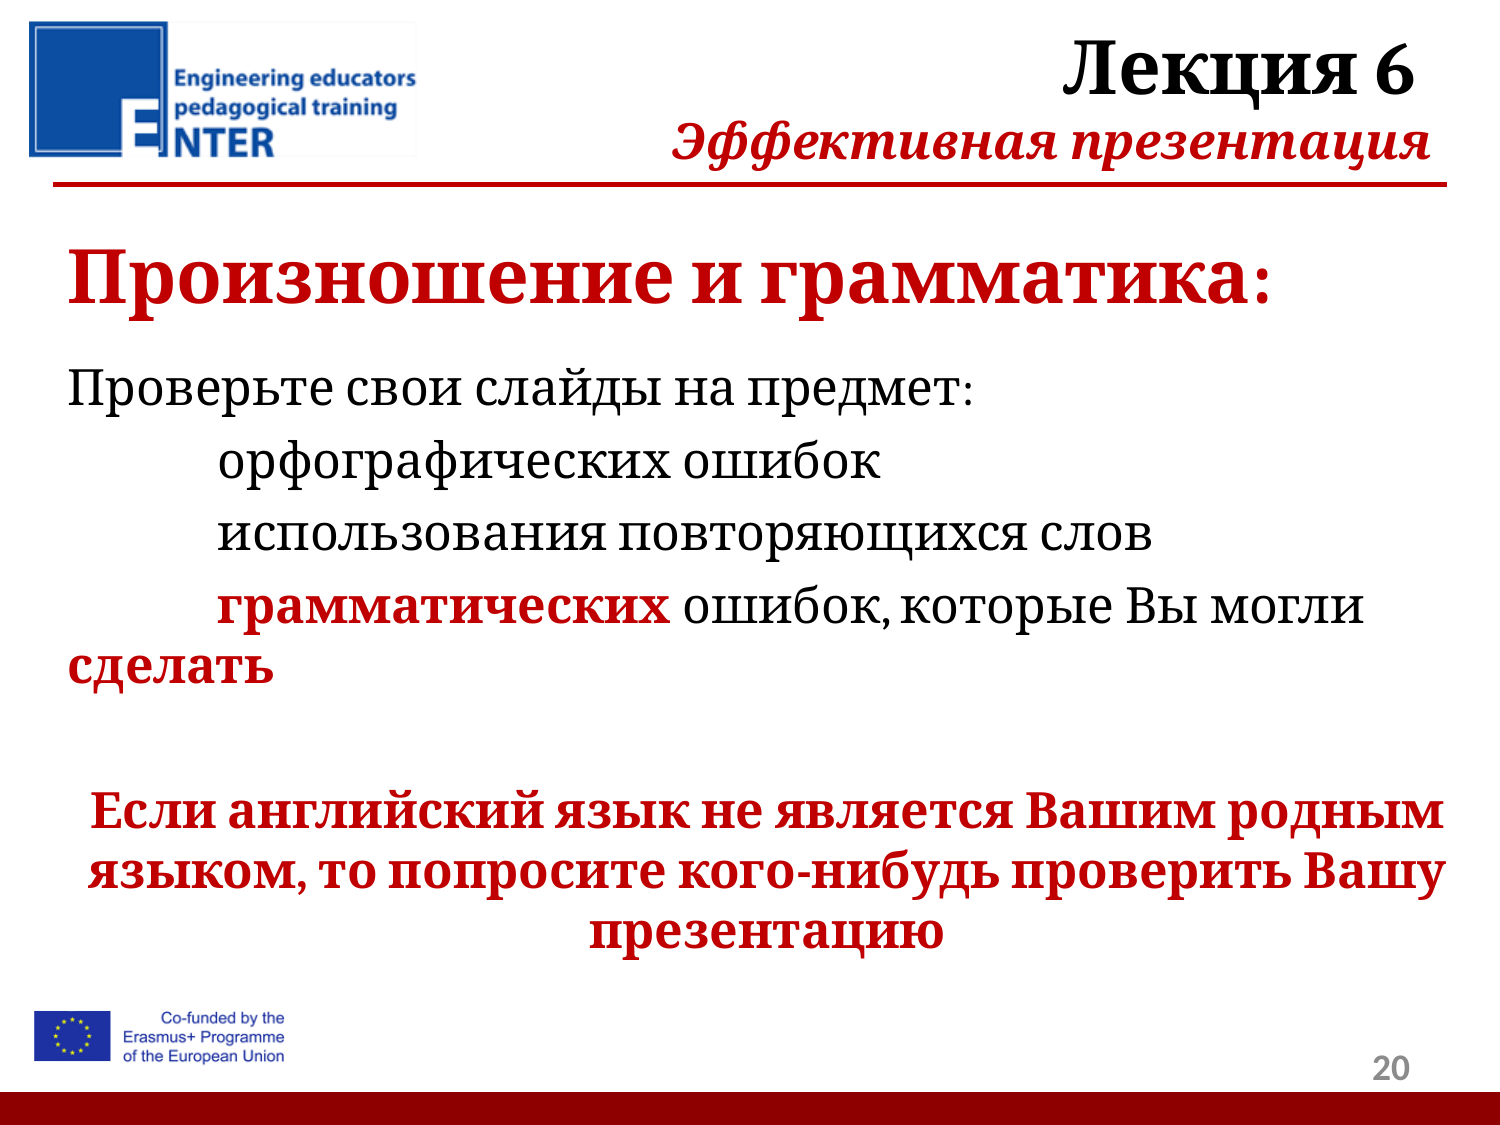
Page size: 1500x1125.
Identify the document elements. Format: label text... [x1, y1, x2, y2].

text_box Лекция 6 Эффективная презентация [230, 12, 1447, 178]
text_box Произношение и грамматика: Проверьте свои слайды на предмет: орфографических ошибок использования повторяющихся слов грамматических ошибок, которые Вы могли сделать Если английский язык не является Вашим родным языком, то попросите кого-нибудь проверить Вашу презентацию [52, 220, 1483, 1111]
text_box [0, 1092, 1500, 1125]
picture [29, 17, 418, 162]
picture [29, 986, 285, 1084]
